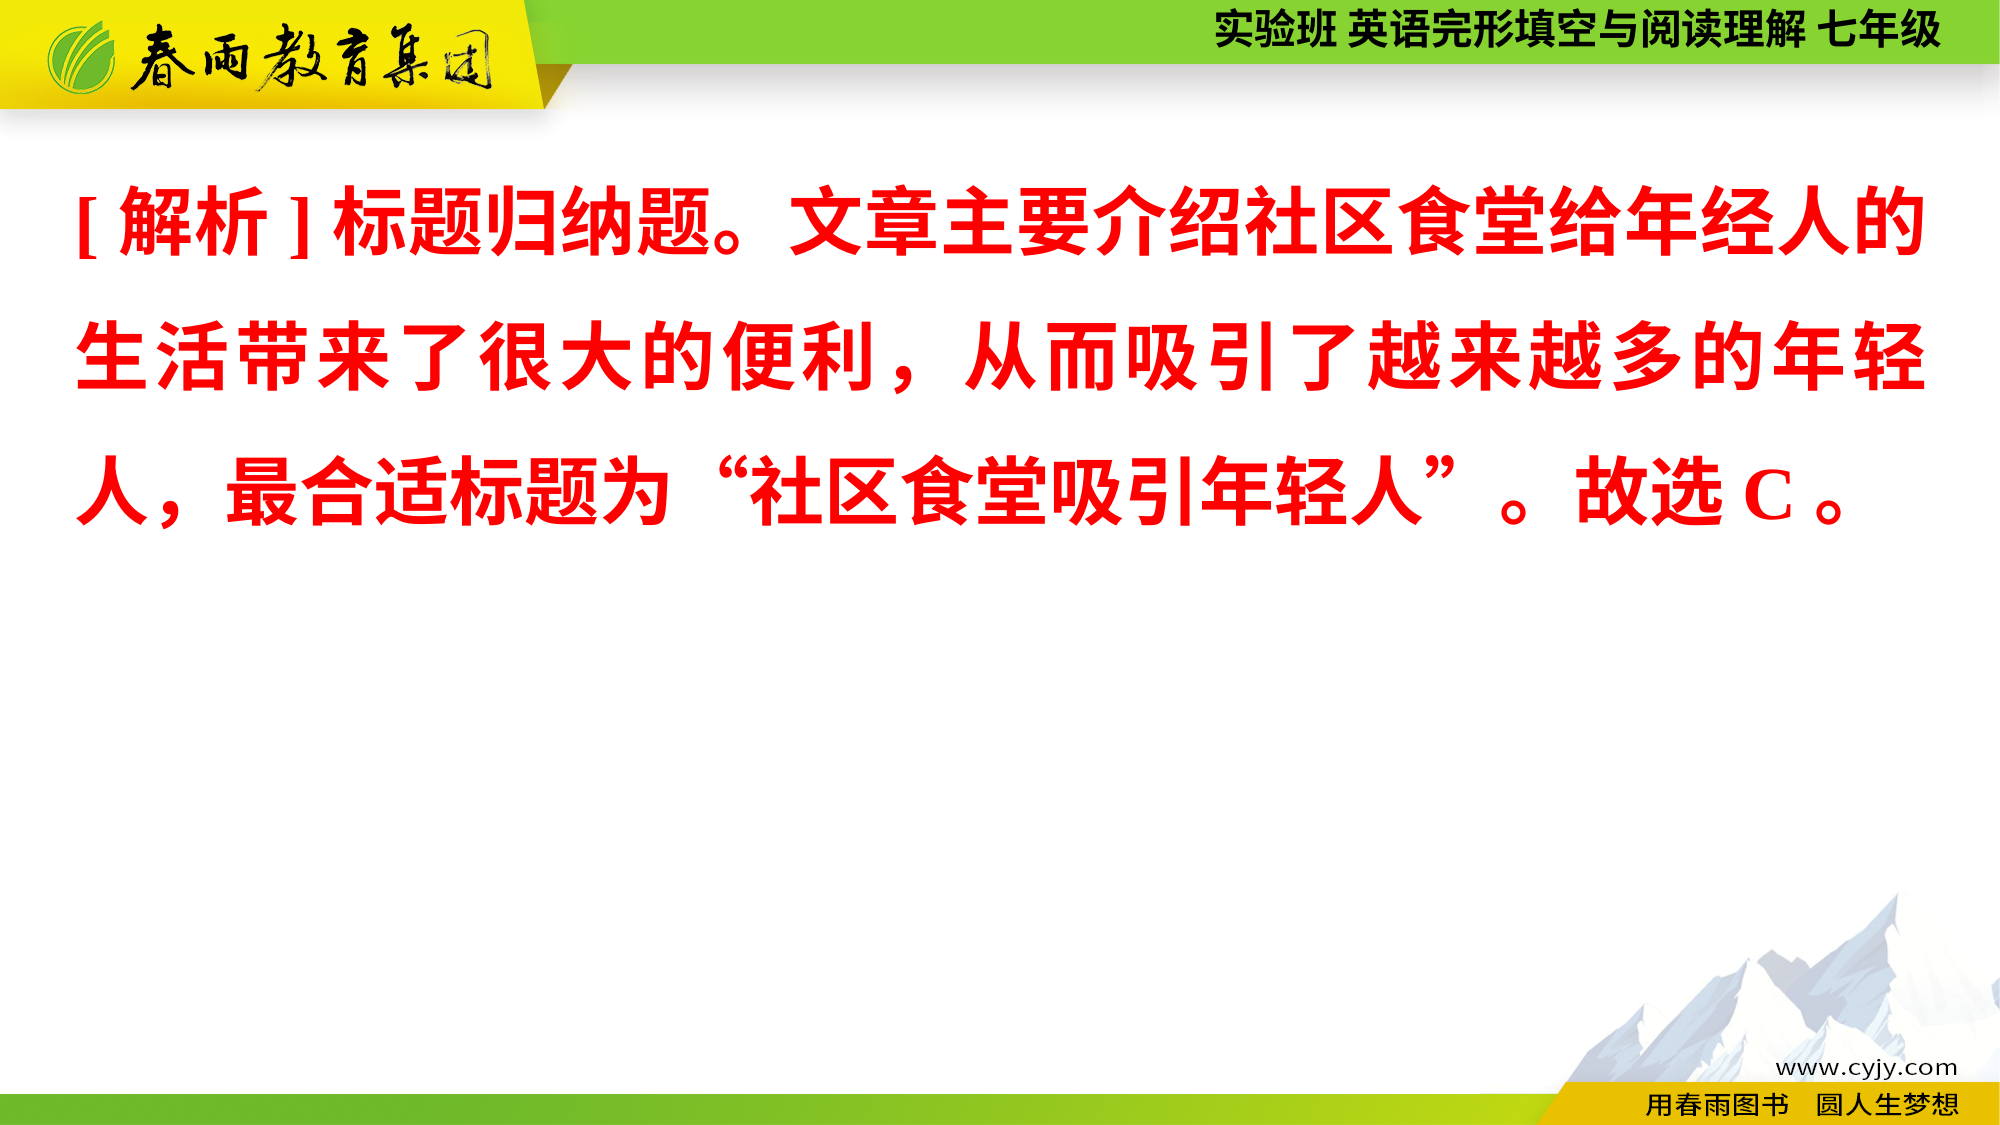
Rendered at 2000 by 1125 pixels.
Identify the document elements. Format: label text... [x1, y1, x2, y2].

picture [0, 0, 2000, 1125]
list [解析]标题归纳题。文章主要介绍社区食堂给年经人的生活带来了很大的便利，从而吸引了越来越多的年轻人，最合适标题为“社区食堂吸引年轻人”。故选C。 [59, 122, 1944, 530]
